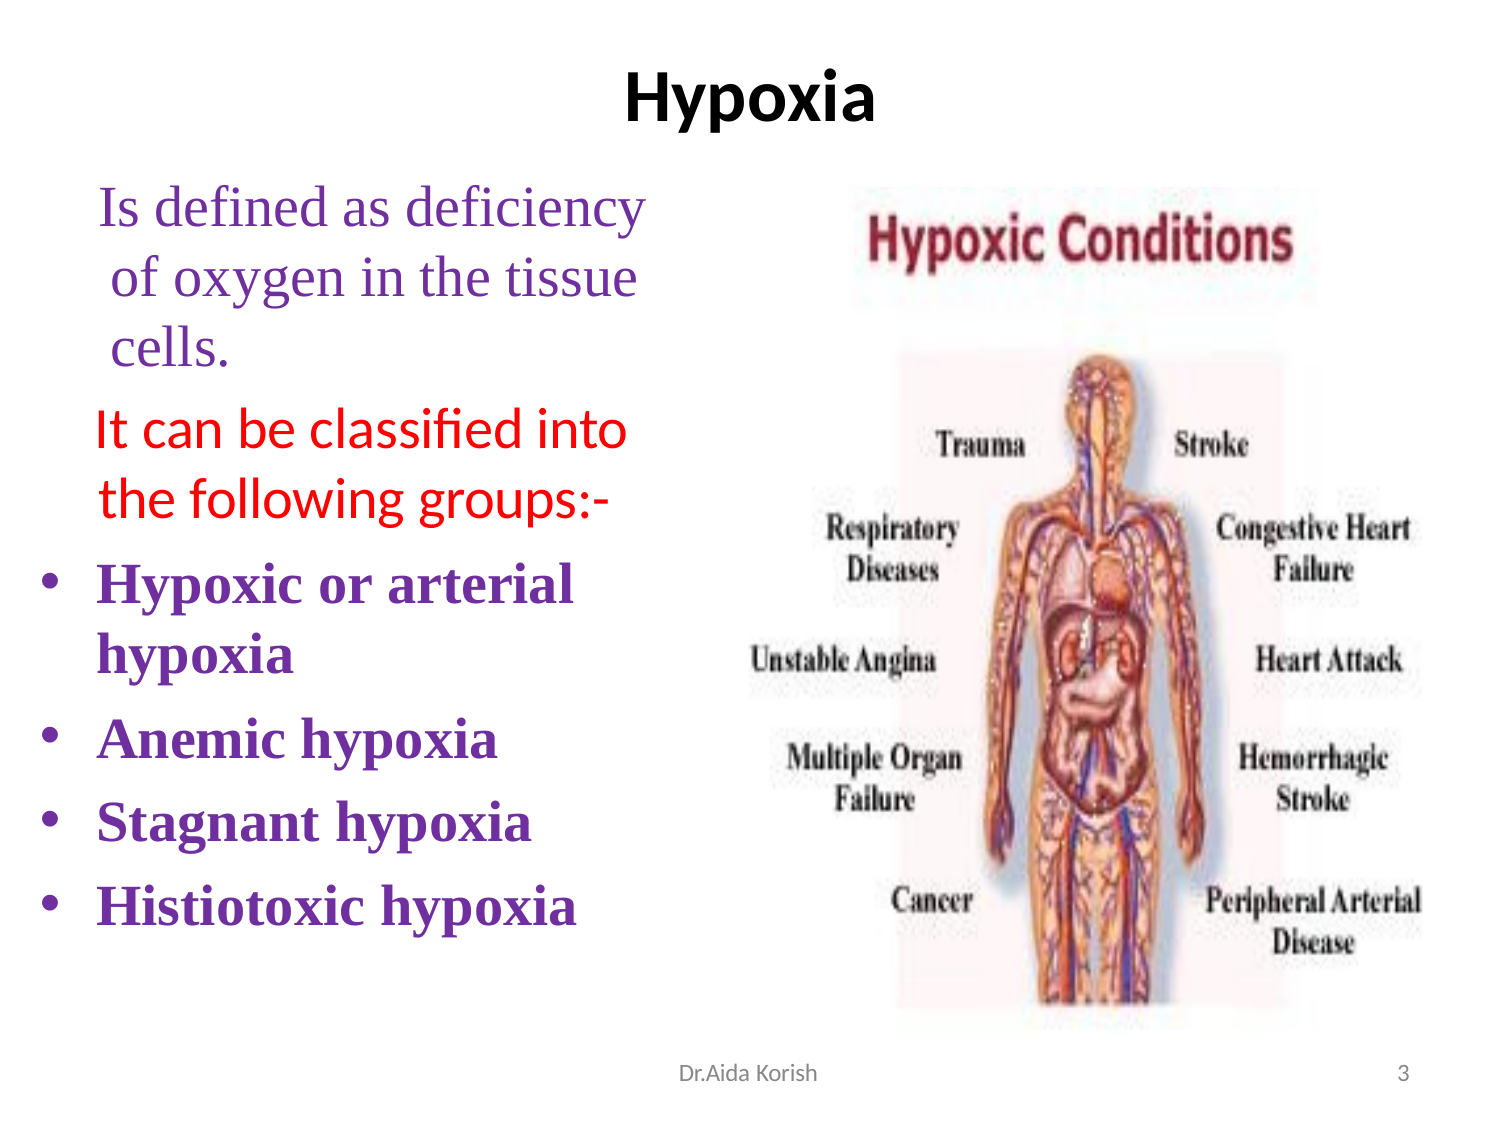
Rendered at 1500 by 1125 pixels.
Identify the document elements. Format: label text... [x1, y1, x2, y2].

title Hypoxia [622, 46, 878, 235]
footer Dr.Aida Korish [676, 1060, 824, 1125]
slide_number 1 [1380, 1060, 1415, 1125]
text_box [687, 187, 1475, 1038]
text_box Is defined as deficiency of oxygen in the tissue cells. It can be classified into the following groups:- Hypoxic or arterial hypoxia Anemic hypoxia Stagnant hypoxia Histiotoxic hypoxia [37, 167, 653, 938]
